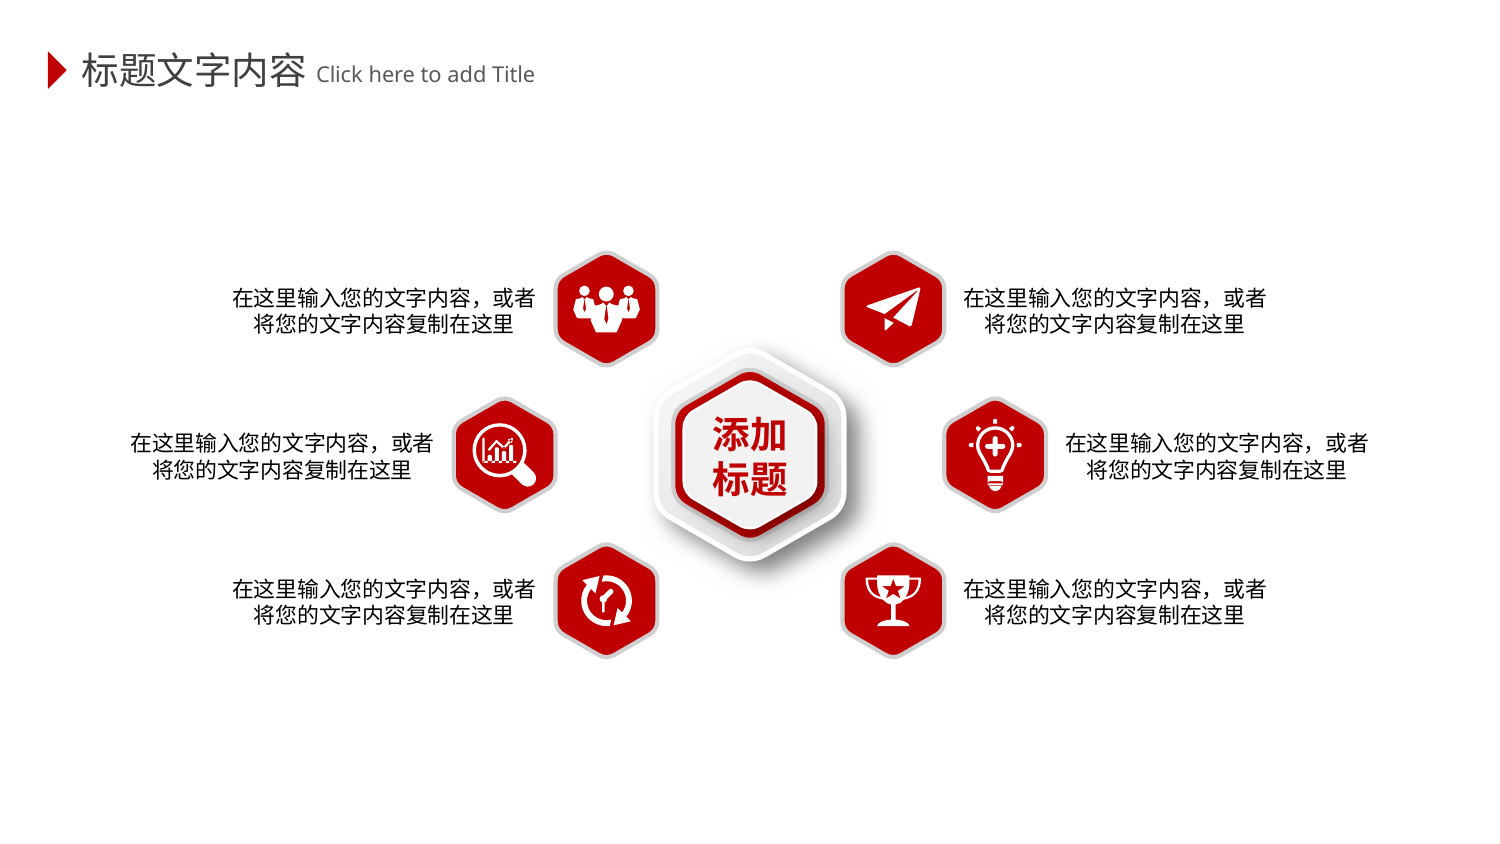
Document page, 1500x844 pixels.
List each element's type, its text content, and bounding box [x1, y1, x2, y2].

text_box [704, 380, 796, 403]
text_box 在这里输入您的文字内容，或者将您的文字内容复制在这里 [944, 276, 1287, 344]
text_box 在这里输入您的文字内容，或者将您的文字内容复制在这里 [1046, 422, 1389, 490]
text_box 在这里输入您的文字内容，或者将您的文字内容复制在这里 [213, 276, 556, 344]
text_box [556, 543, 659, 659]
text_box [986, 475, 1005, 493]
text_box [654, 349, 845, 560]
text_box [967, 417, 1023, 474]
text_box 添加 标题 [686, 403, 814, 509]
text_box [471, 422, 538, 488]
text_box [556, 251, 659, 367]
text_box [841, 543, 944, 659]
text_box [454, 397, 557, 513]
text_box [573, 285, 640, 333]
text_box 在这里输入您的文字内容，或者将您的文字内容复制在这里 [213, 568, 556, 636]
text_box [943, 397, 1046, 513]
text_box [682, 416, 686, 494]
text_box [672, 368, 776, 506]
text_box [841, 251, 944, 367]
text_box [865, 286, 922, 332]
text_box [814, 416, 818, 493]
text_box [48, 39, 558, 101]
text_box [708, 509, 792, 530]
text_box 在这里输入您的文字内容，或者将您的文字内容复制在这里 [944, 568, 1287, 636]
text_box [580, 574, 633, 628]
text_box [864, 574, 922, 628]
text_box 在这里输入您的文字内容，或者将您的文字内容复制在这里 [111, 422, 454, 490]
